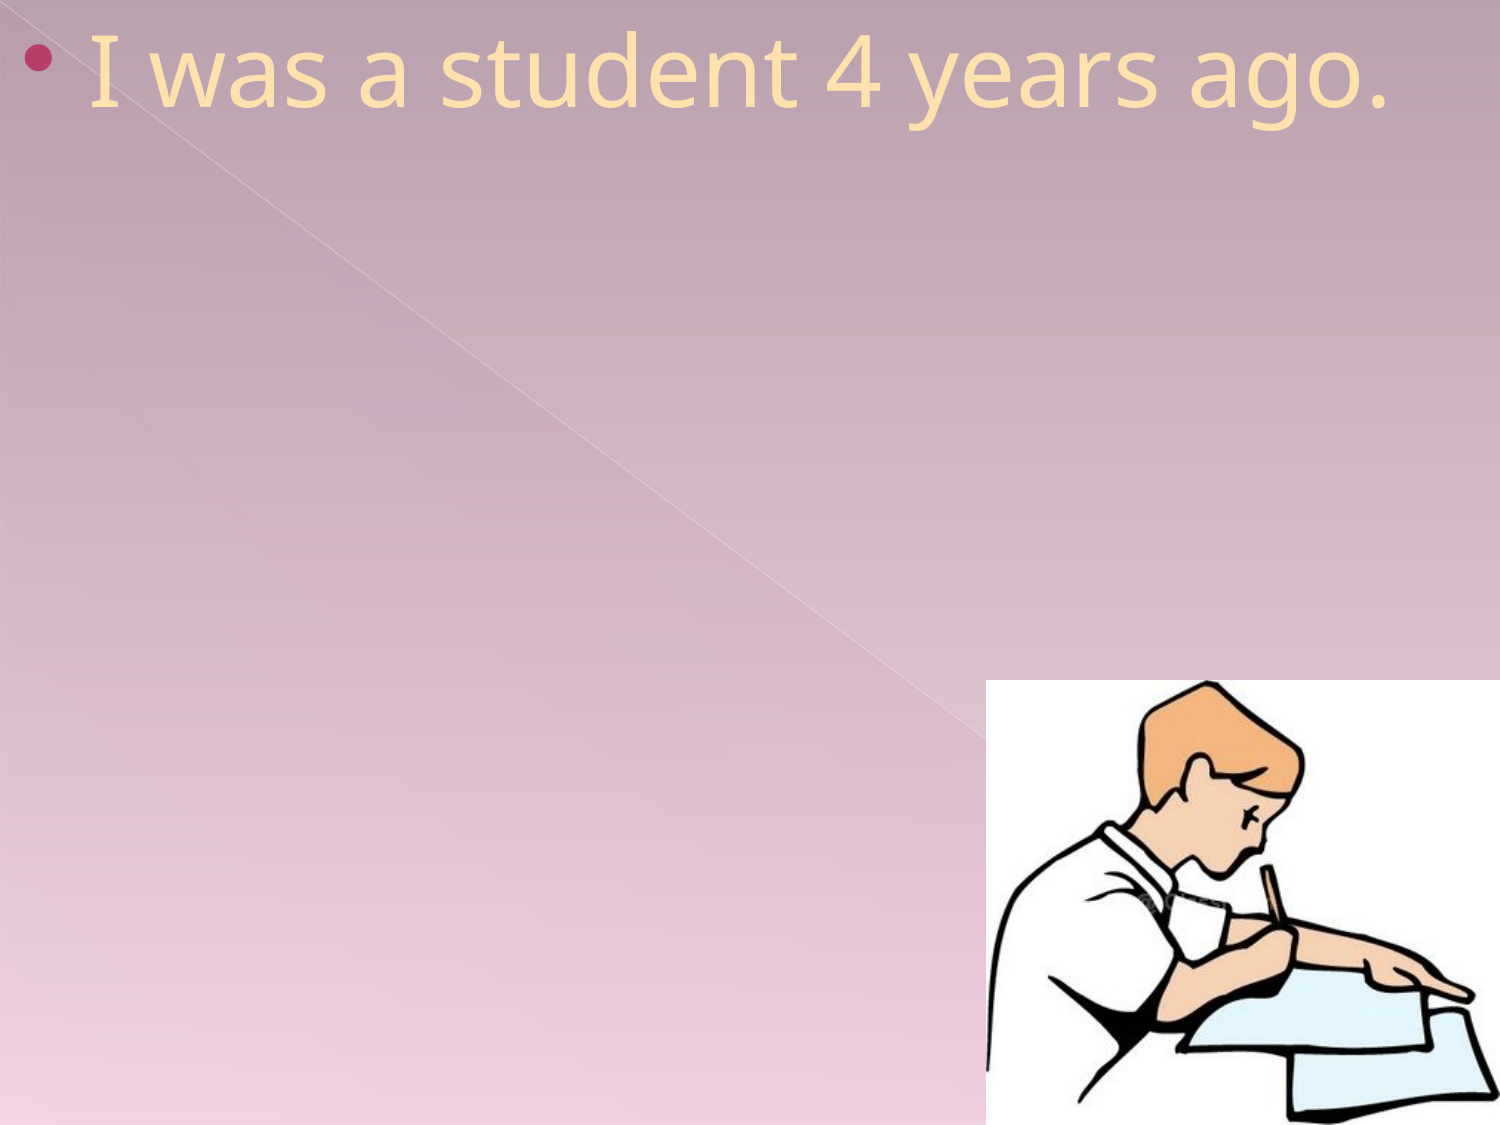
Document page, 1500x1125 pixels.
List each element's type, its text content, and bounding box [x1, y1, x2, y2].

list I was a student 4 years ago. [0, 0, 1500, 1125]
picture [985, 680, 1500, 1125]
